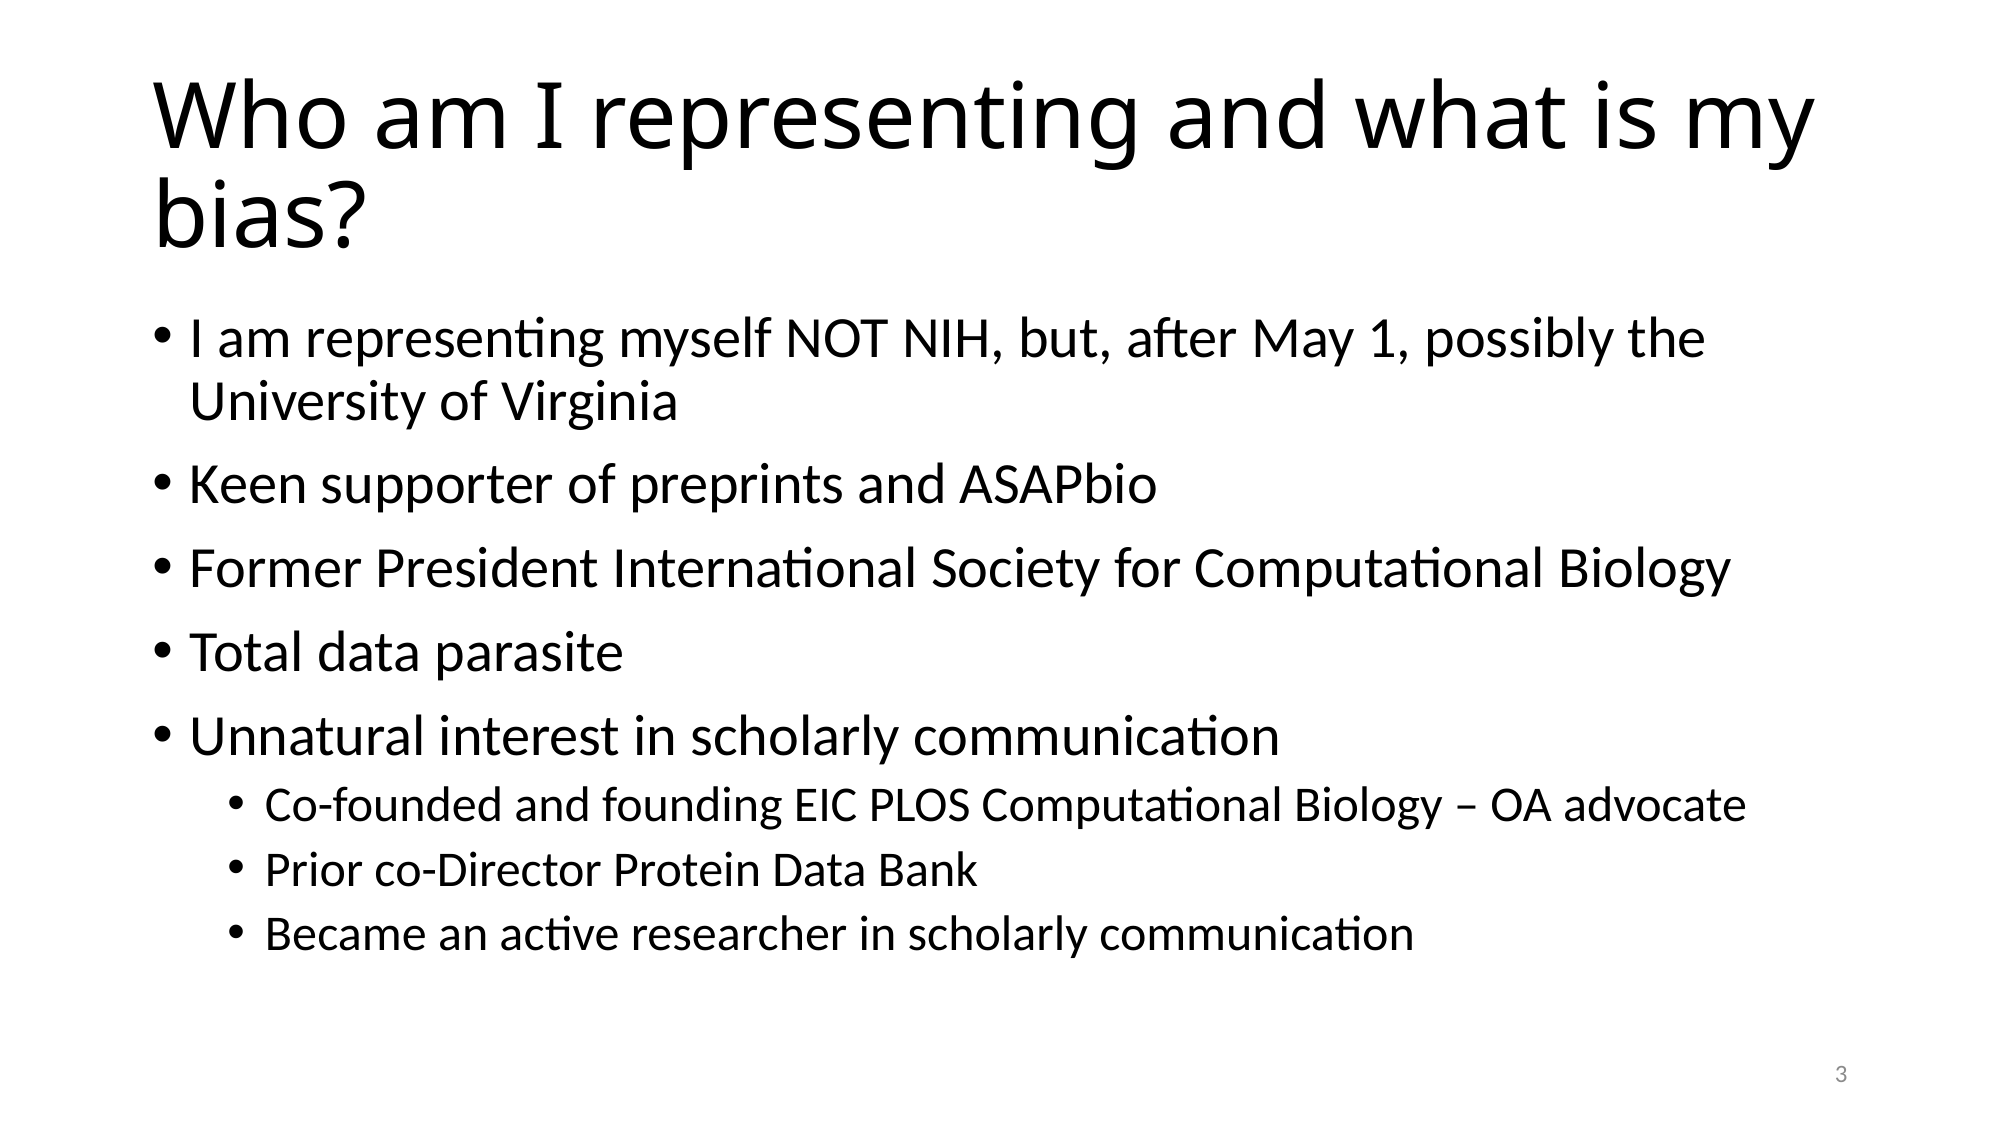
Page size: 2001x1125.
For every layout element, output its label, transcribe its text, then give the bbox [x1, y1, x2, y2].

list I am representing myself NOT NIH, but, after May 1, possibly the University of Virginia Keen supporter of preprints and ASAPbio Former President International Society for Computational Biology Total data parasite Unnatural interest in scholarly communication Co-founded and founding EIC PLOS Computational Biology – OA advocate Prior co-Director Protein Data Bank Became an active researcher in scholarly communication [137, 299, 1863, 1014]
slide_number 3 [1412, 1042, 1863, 1103]
title Who am I representing and what is my bias? [137, 59, 1863, 278]
